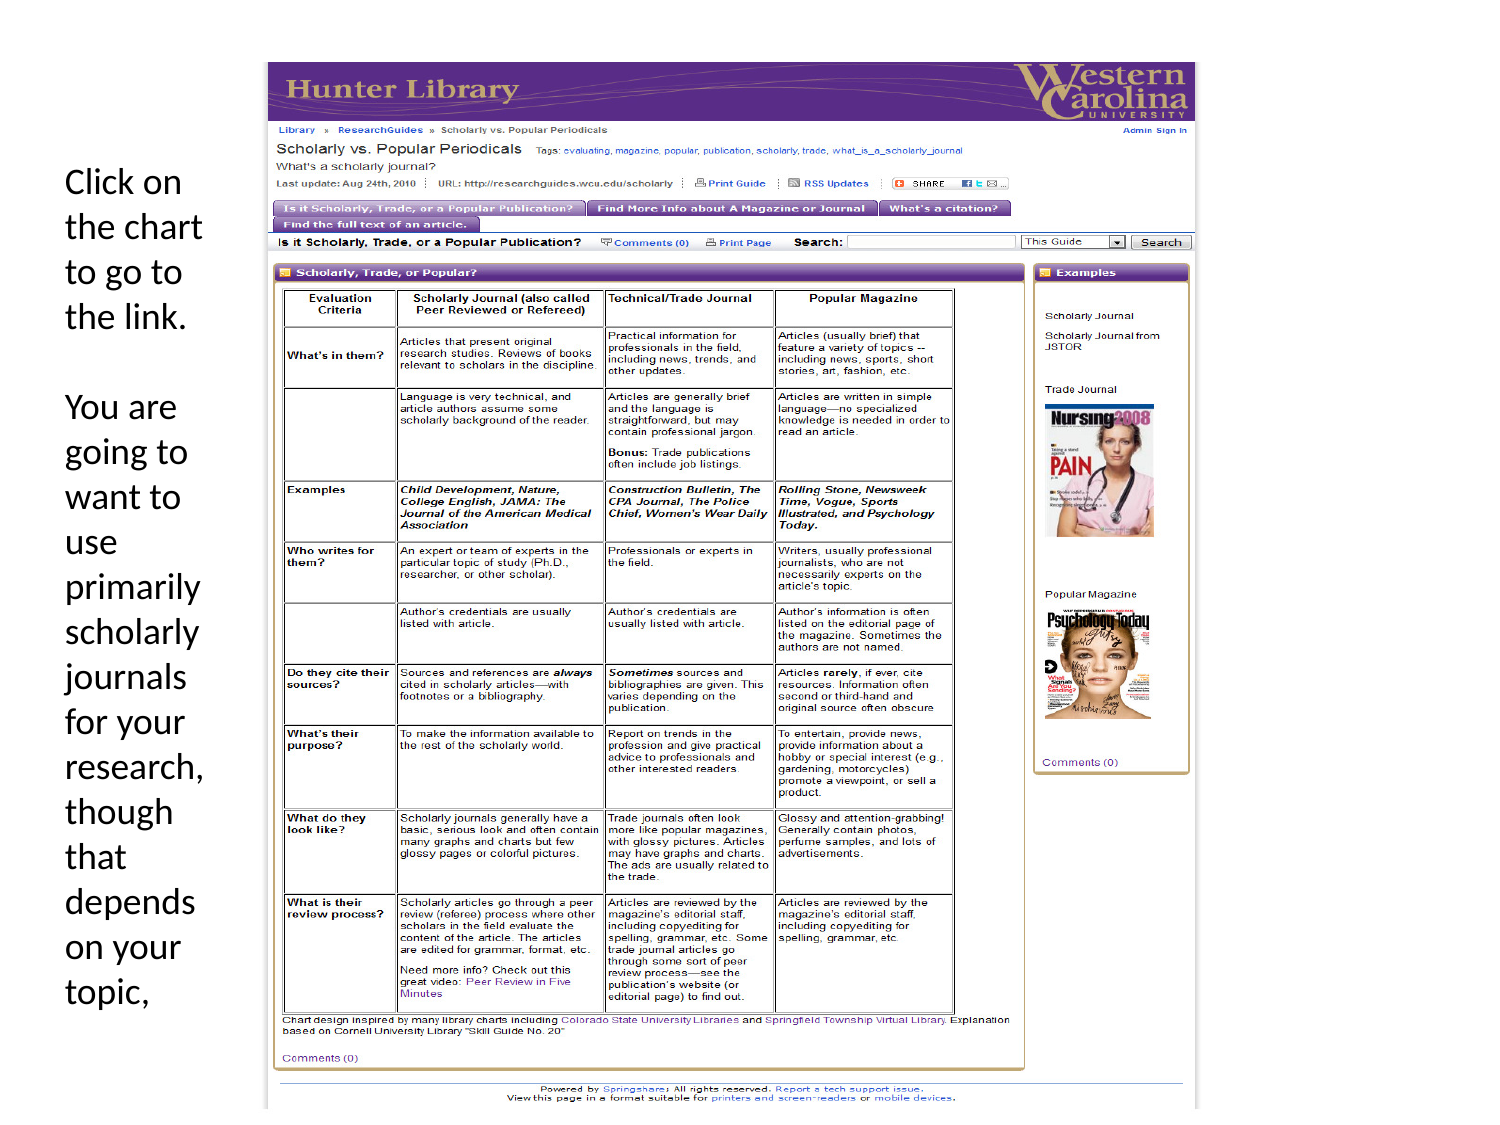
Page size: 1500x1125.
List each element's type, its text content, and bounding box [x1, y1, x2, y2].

text_box Click on the chart to go to the link. You are going to want to use primarily scholarly journals for your research, though that depends on your topic, [50, 149, 132, 1020]
picture [137, 62, 1326, 1125]
